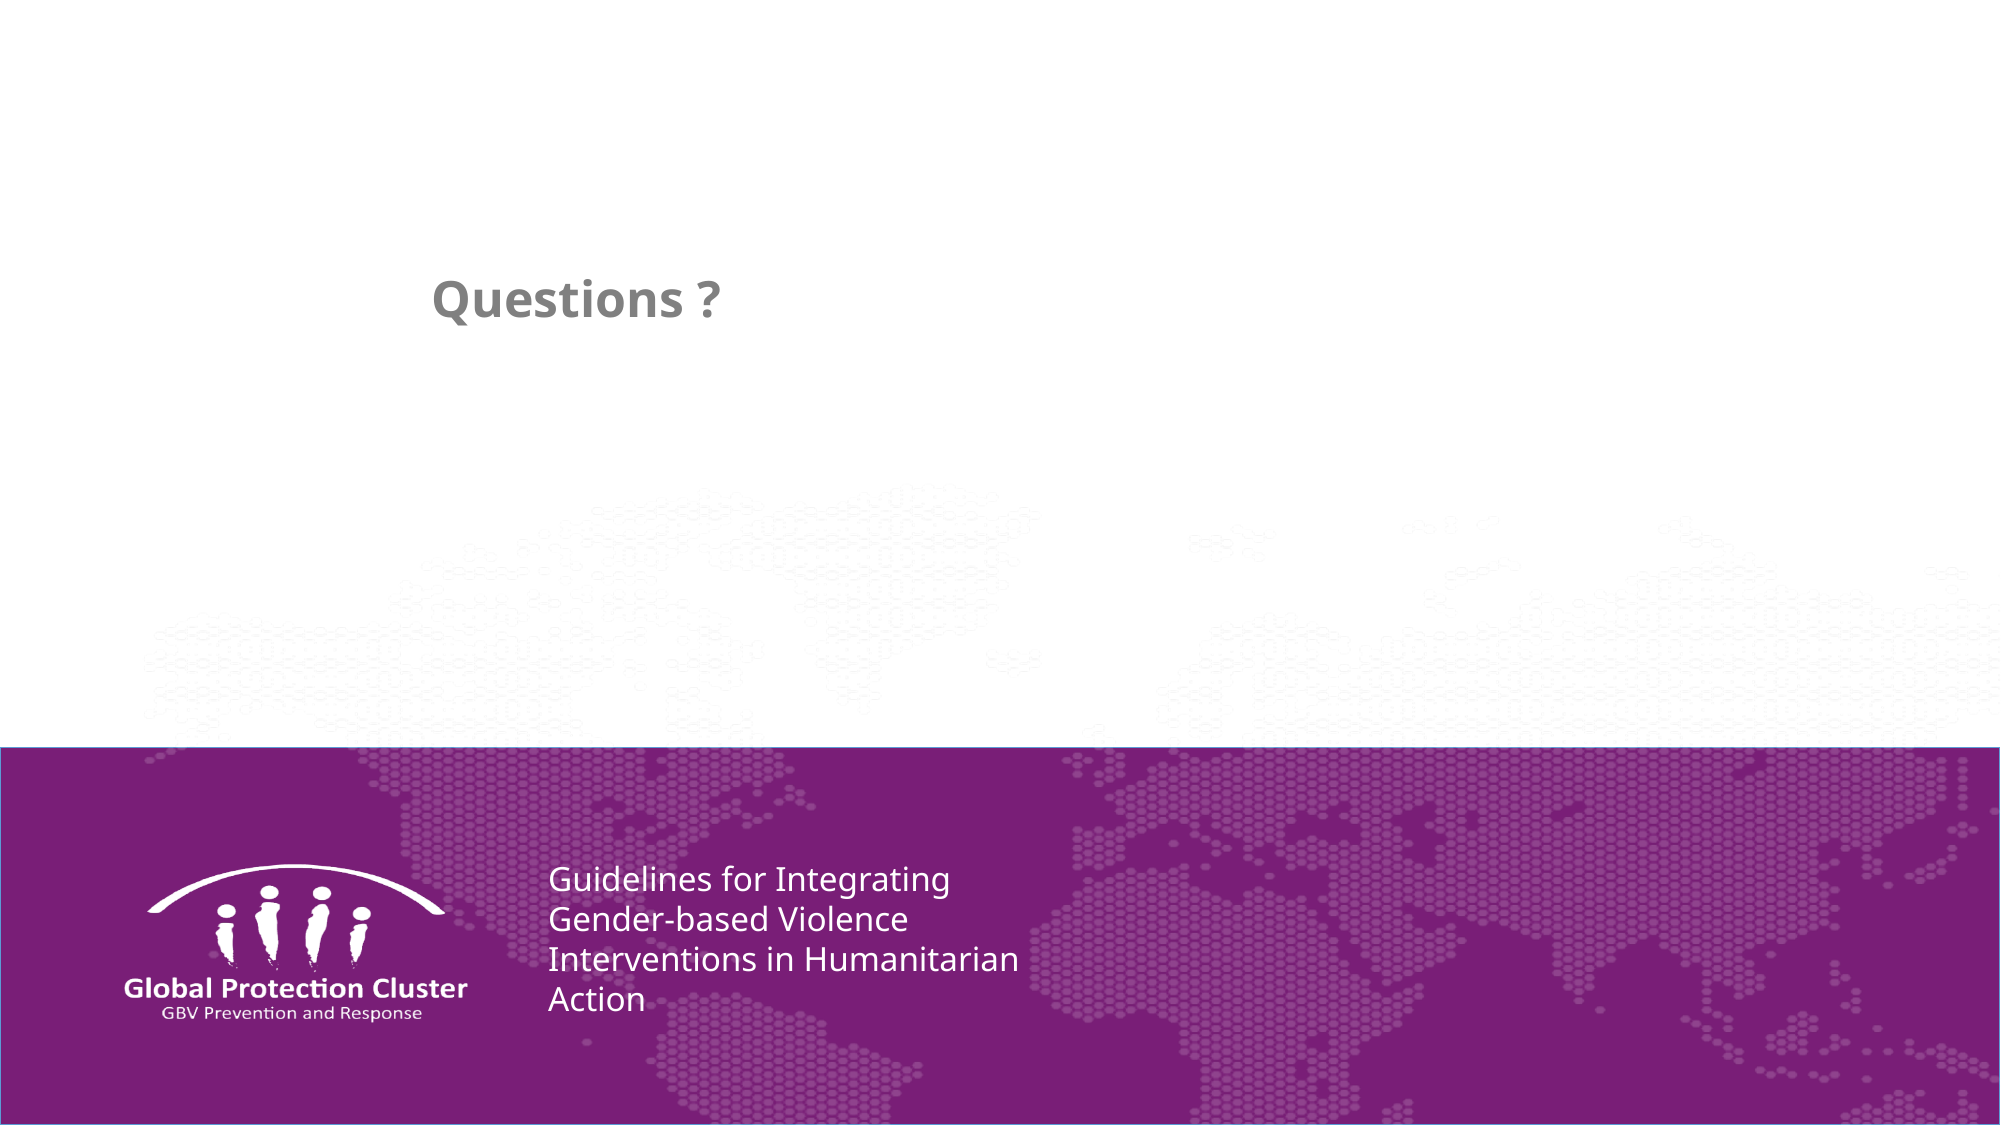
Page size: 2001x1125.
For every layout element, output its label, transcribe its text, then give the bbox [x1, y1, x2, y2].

picture [106, 254, 2001, 1125]
title Questions ? [416, 266, 1649, 401]
